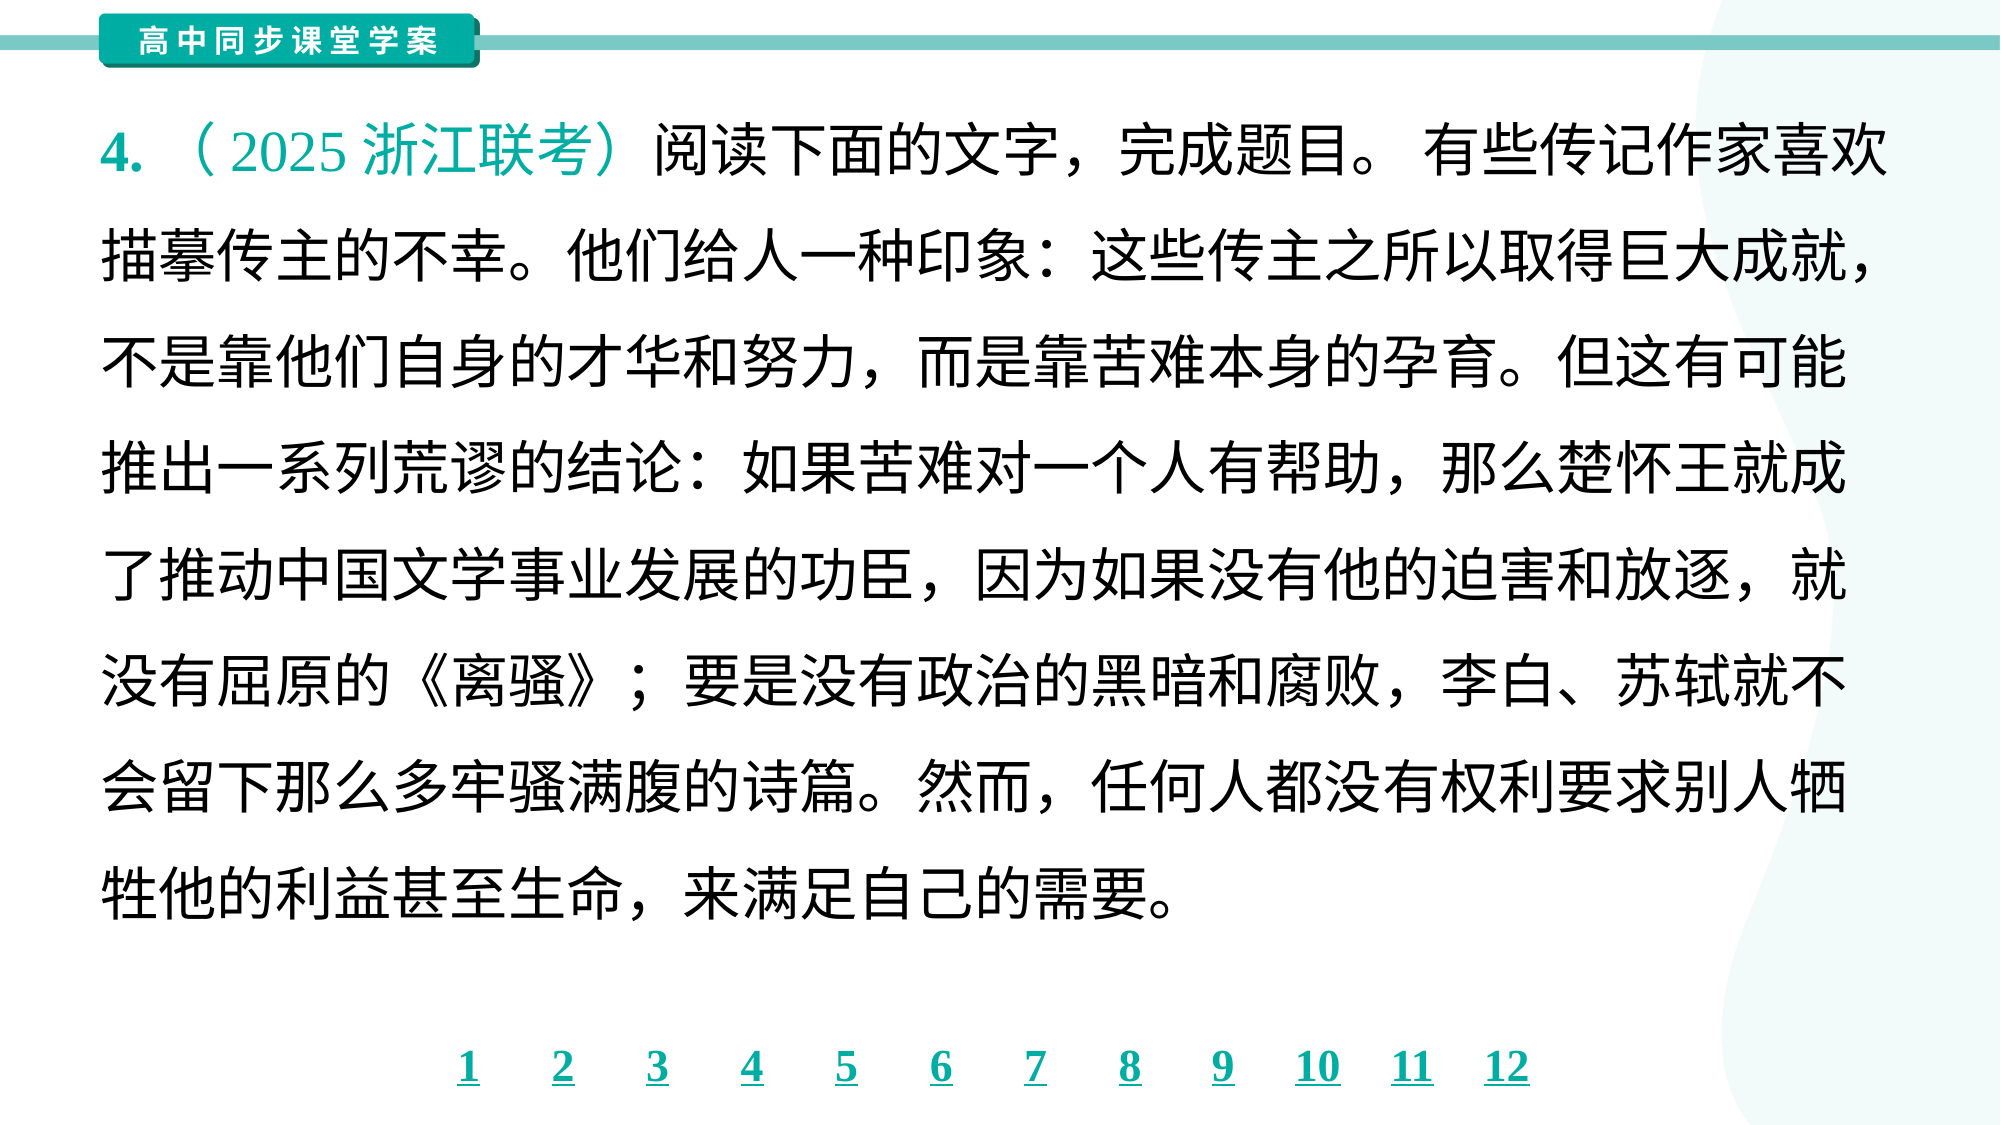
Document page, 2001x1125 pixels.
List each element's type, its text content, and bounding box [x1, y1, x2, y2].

text_box 4.（2025浙江联考）阅读下面的文字，完成题目。 有些传记作家喜欢 描摹传主的不幸。他们给人一种印象：这些传主之所以取得巨大成就， 不是靠他们自身的才华和努力，而是靠苦难本身的孕育。但这有可能 推出一系列荒谬的结论：如果苦难对一个人有帮助，那么楚怀王就成 了推动中国文学事业发展的功臣，因为如果没有他的迫害和放逐，就 没有屈原的《离骚》；要是没有政治的黑暗和腐败，李白、苏轼就不 会留下那么多牢骚满腹的诗篇。然而，任何人都没有权利要求别人牺 牲他的利益甚至生命，来满足自己的需要。 [100, 76, 1899, 927]
picture [0, 0, 2000, 1125]
